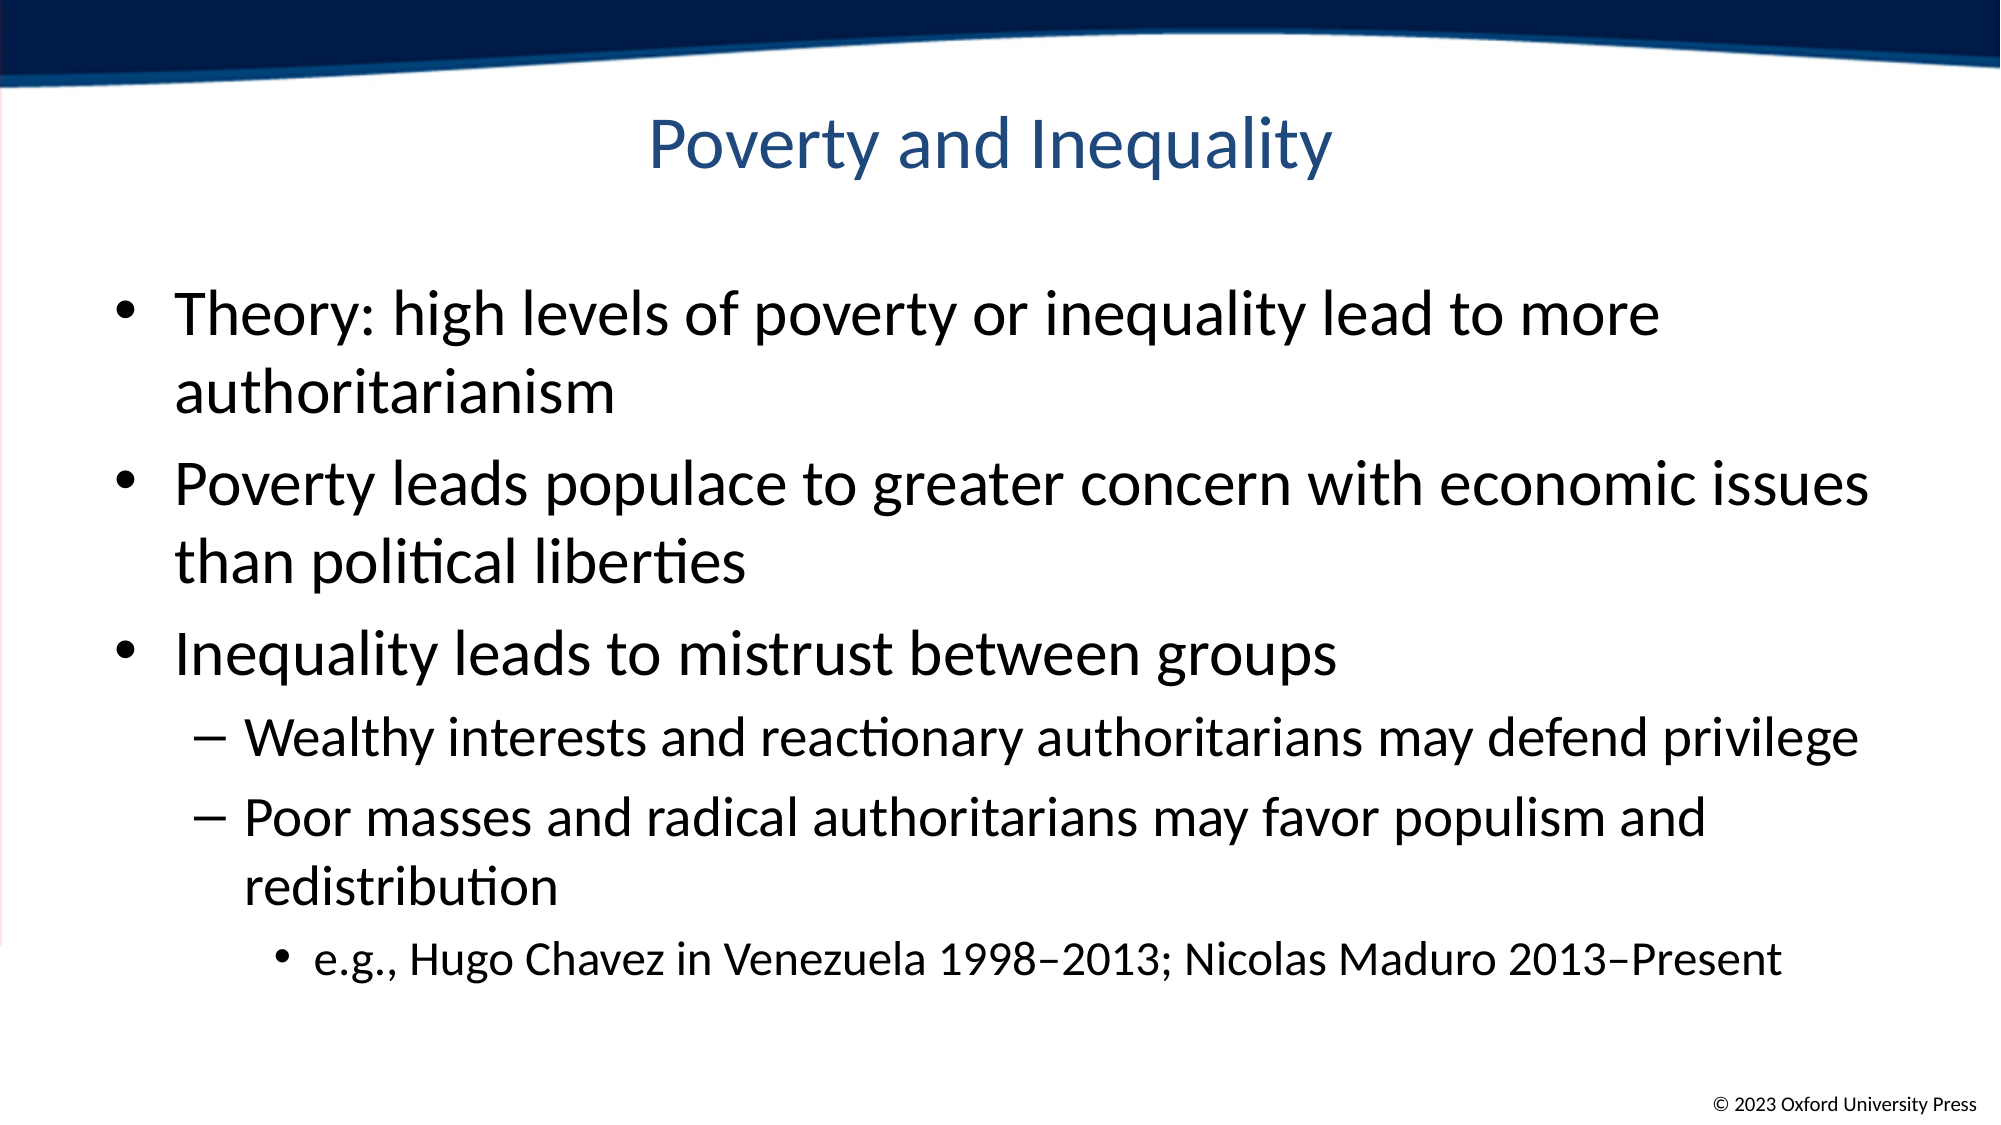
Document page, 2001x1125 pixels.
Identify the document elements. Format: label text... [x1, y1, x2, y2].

list Theory: high levels of poverty or inequality lead to more authoritarianism Poverty leads populace to greater concern with economic issues than political liberties Inequality leads to mistrust between groups Wealthy interests and reactionary authoritarians may defend privilege Poor masses and radical authoritarians may favor populism and redistribution e.g., Hugo Chavez in Venezuela 1998–2013; Nicolas Maduro 2013–Present [99, 262, 1900, 1005]
picture [0, 0, 2000, 1125]
title Poverty and Inequality [99, 45, 1900, 233]
